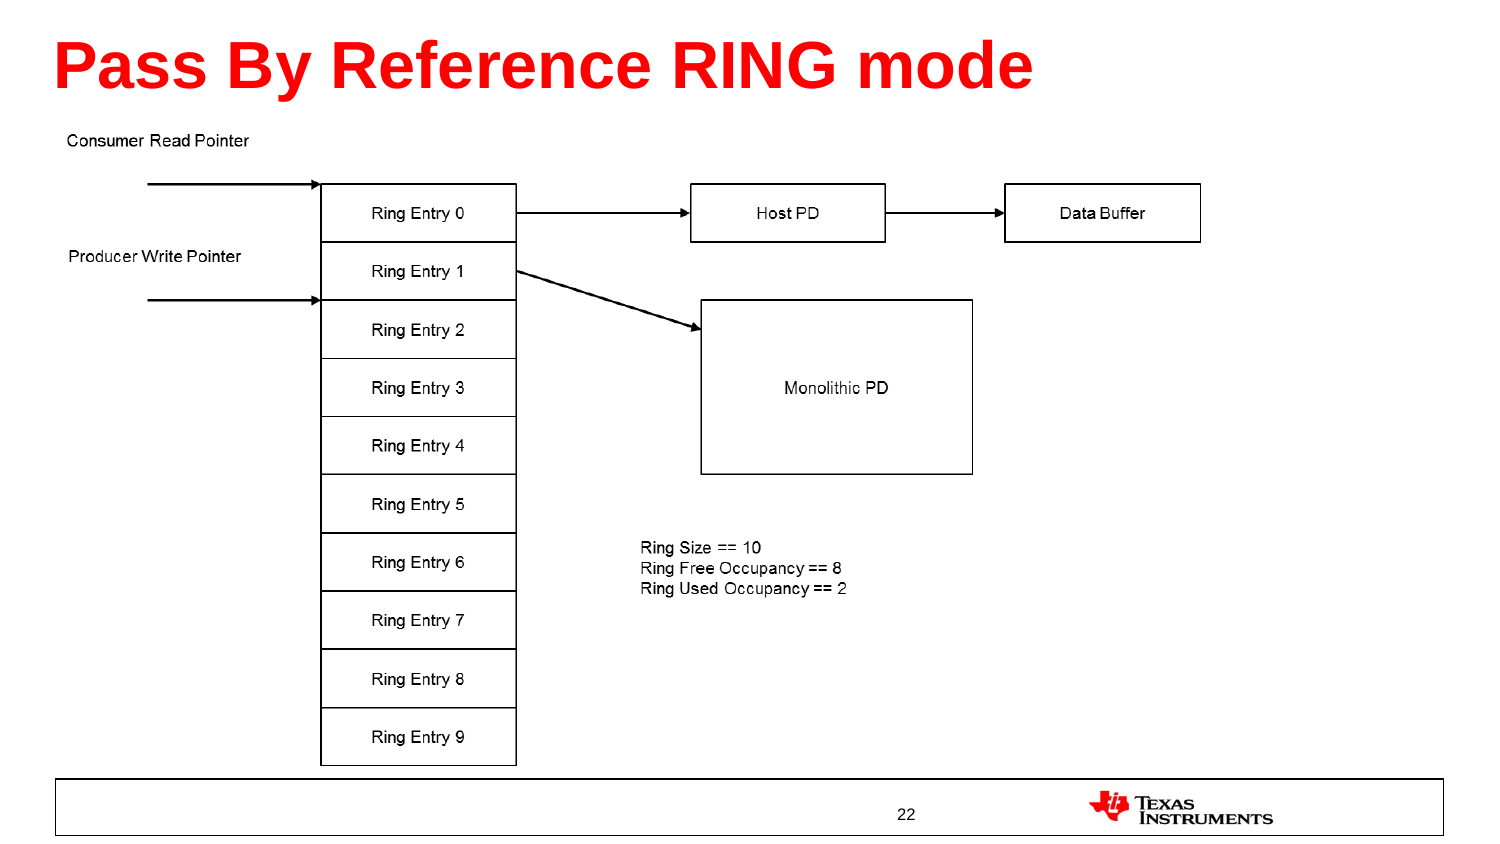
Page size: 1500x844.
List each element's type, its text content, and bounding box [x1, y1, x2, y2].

title Pass By Reference RING mode [37, 17, 1426, 119]
picture [1087, 789, 1274, 825]
picture [54, 124, 1202, 766]
slide_number 22 [574, 799, 926, 826]
